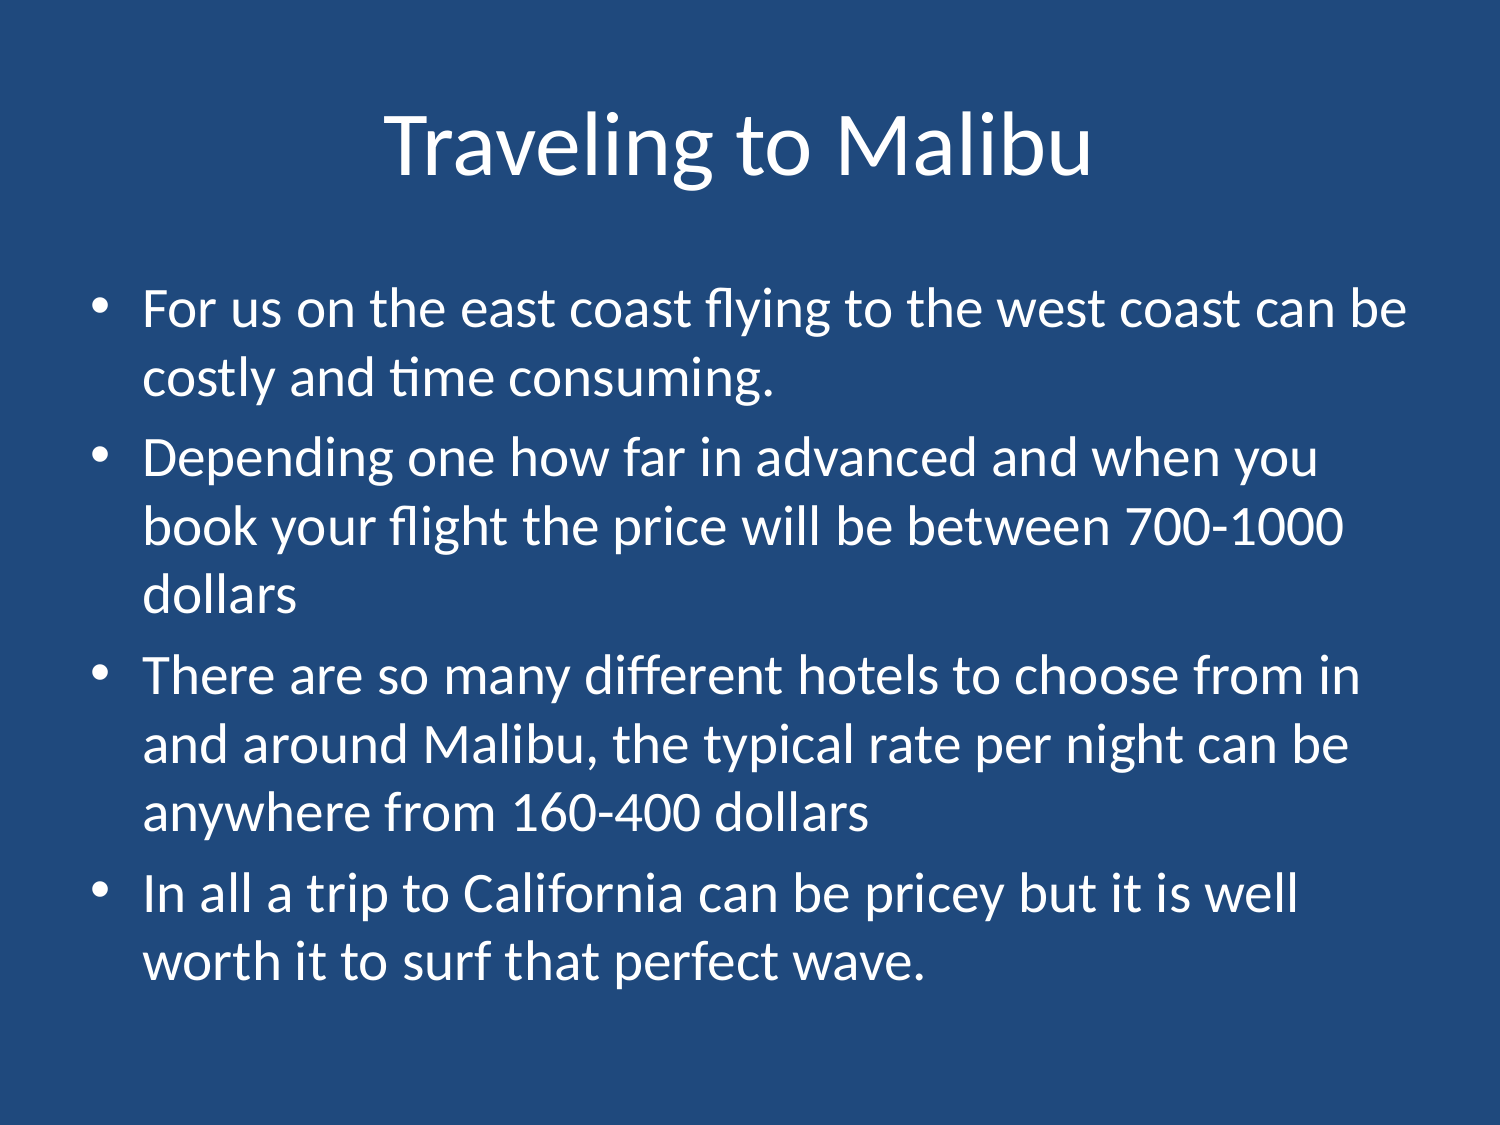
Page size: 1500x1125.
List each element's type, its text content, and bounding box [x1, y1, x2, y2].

title Traveling to Malibu [75, 45, 1425, 233]
list For us on the east coast flying to the west coast can be costly and time consuming. Depending one how far in advanced and when you book your flight the price will be between 700-1000 dollars There are so many different hotels to choose from in and around Malibu, the typical rate per night can be anywhere from 160-400 dollars In all a trip to California can be pricey but it is well worth it to surf that perfect wave. [75, 262, 1425, 1005]
